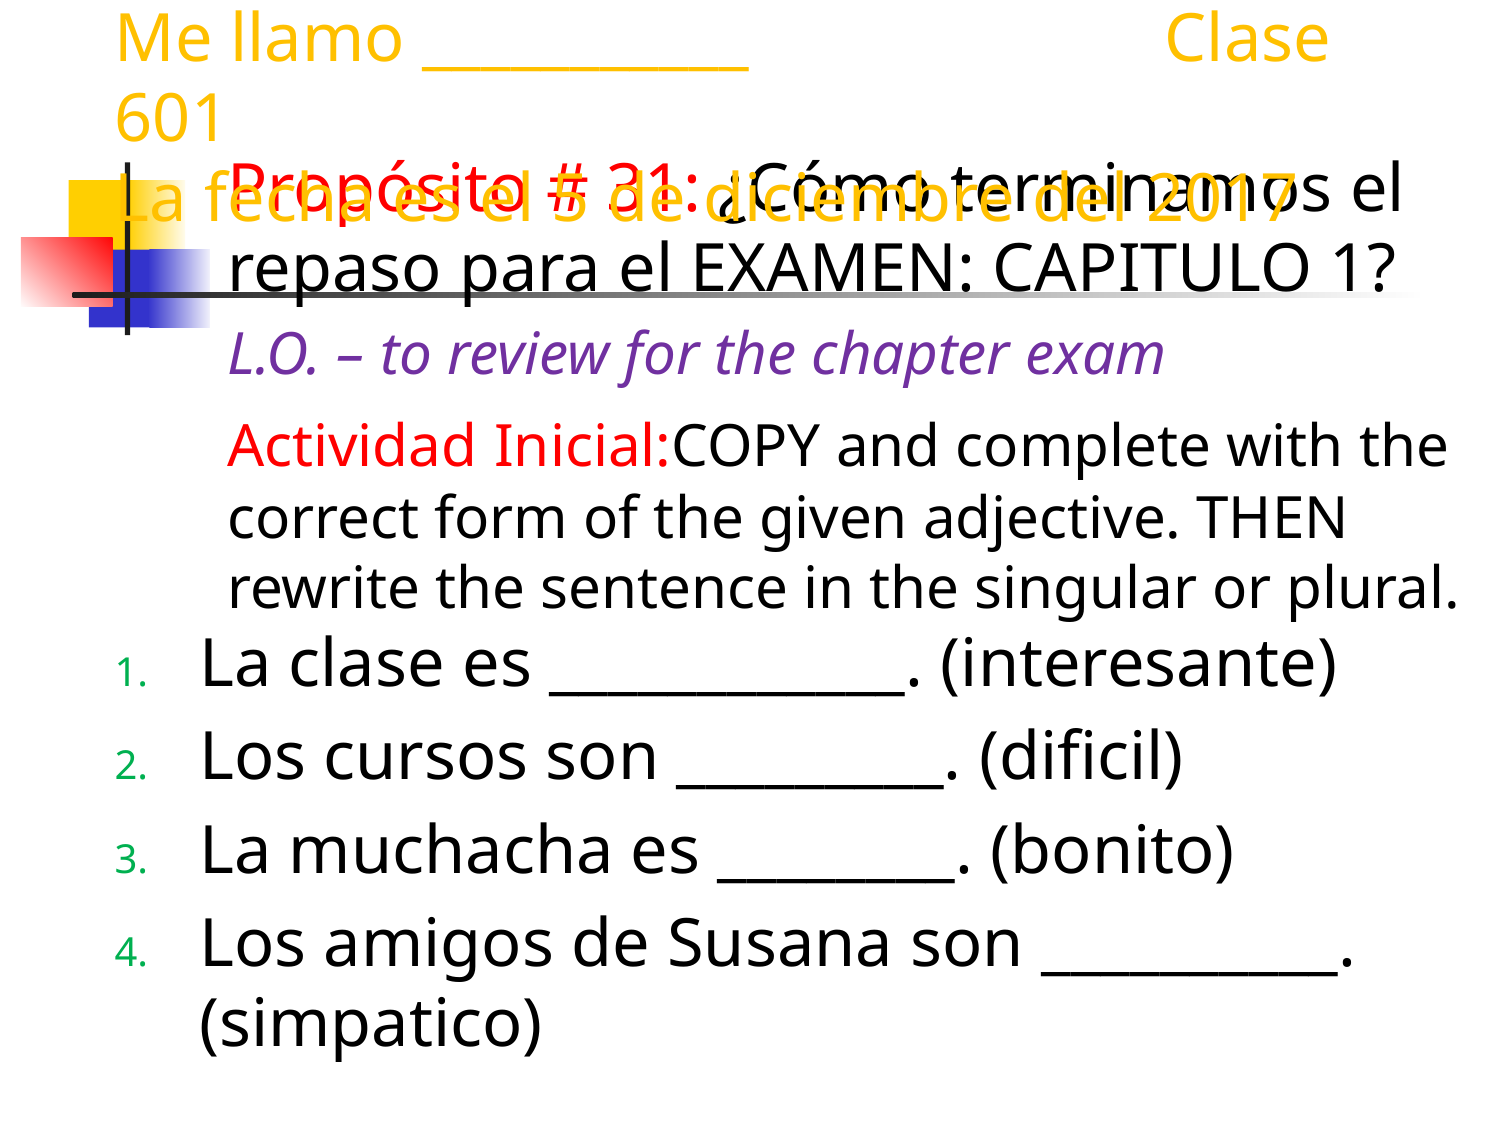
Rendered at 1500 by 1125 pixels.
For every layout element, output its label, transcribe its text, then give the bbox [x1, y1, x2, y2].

text_box Me llamo ___________ Clase 601 La fecha es el 5 de diciembre del 2017 [99, 0, 1475, 175]
text_box Propósito # 31: ¿Cómo terminamos el repaso para el EXAMEN: CAPITULO 1? L.O. – to review for the chapter exam Actividad Inicial:COPY and complete with the correct form of the given adjective. THEN rewrite the sentence in the singular or plural. [212, 137, 1500, 563]
text_box La clase es ____________. (interesante) Los cursos son _________. (dificil) La muchacha es ________. (bonito) Los amigos de Susana son __________. (simpatico) [99, 612, 1438, 1113]
